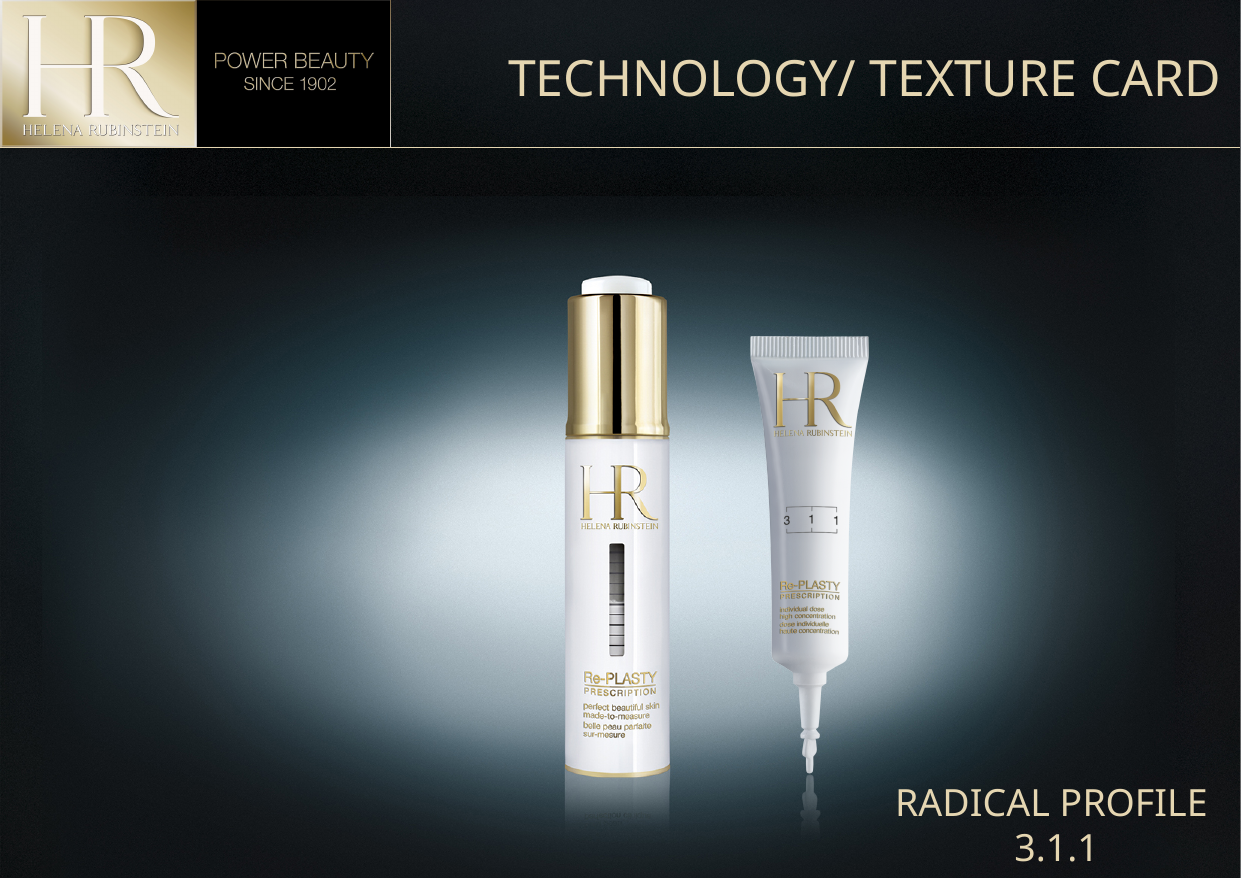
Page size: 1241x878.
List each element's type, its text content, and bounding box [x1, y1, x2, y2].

picture [0, 0, 1241, 878]
text_box RADICAL PROFILE 3.1.1 [1090, 771, 1236, 877]
